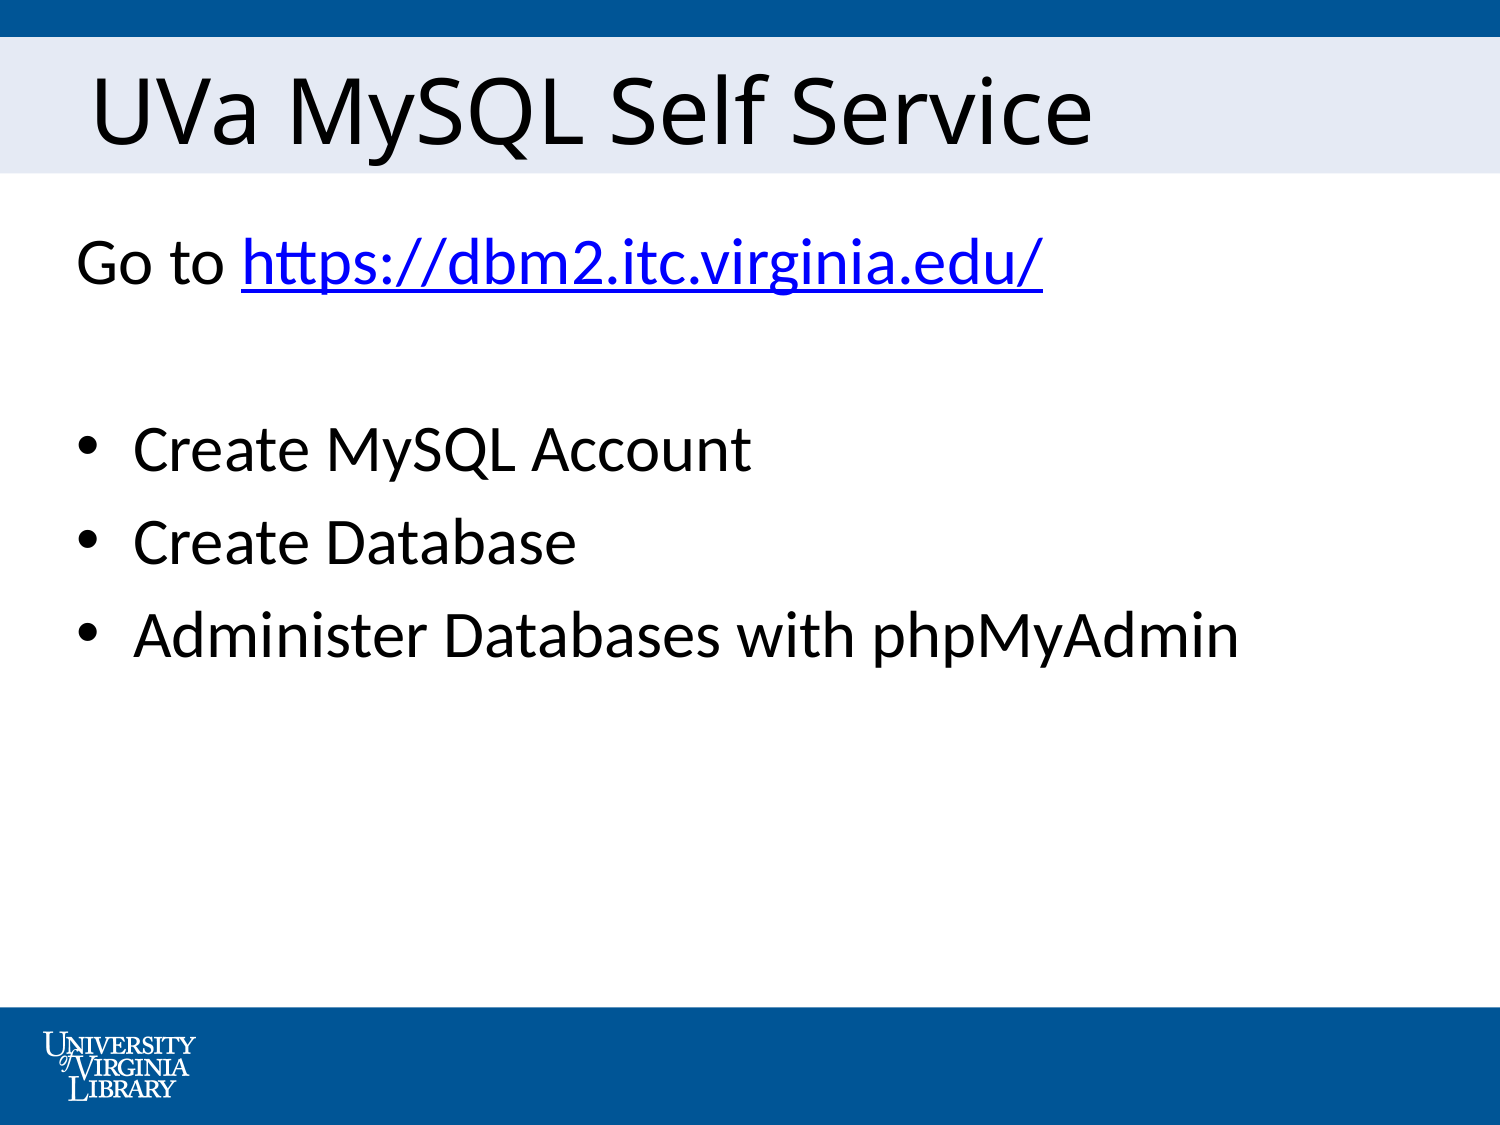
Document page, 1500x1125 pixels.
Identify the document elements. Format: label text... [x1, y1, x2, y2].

picture [0, 0, 1500, 1125]
list Go to https://dbm2.itc.virginia.edu/ Create MySQL Account Create Database Administer Databases with phpMyAdmin [61, 210, 1425, 801]
title UVa MySQL Self Service [75, 45, 1425, 175]
